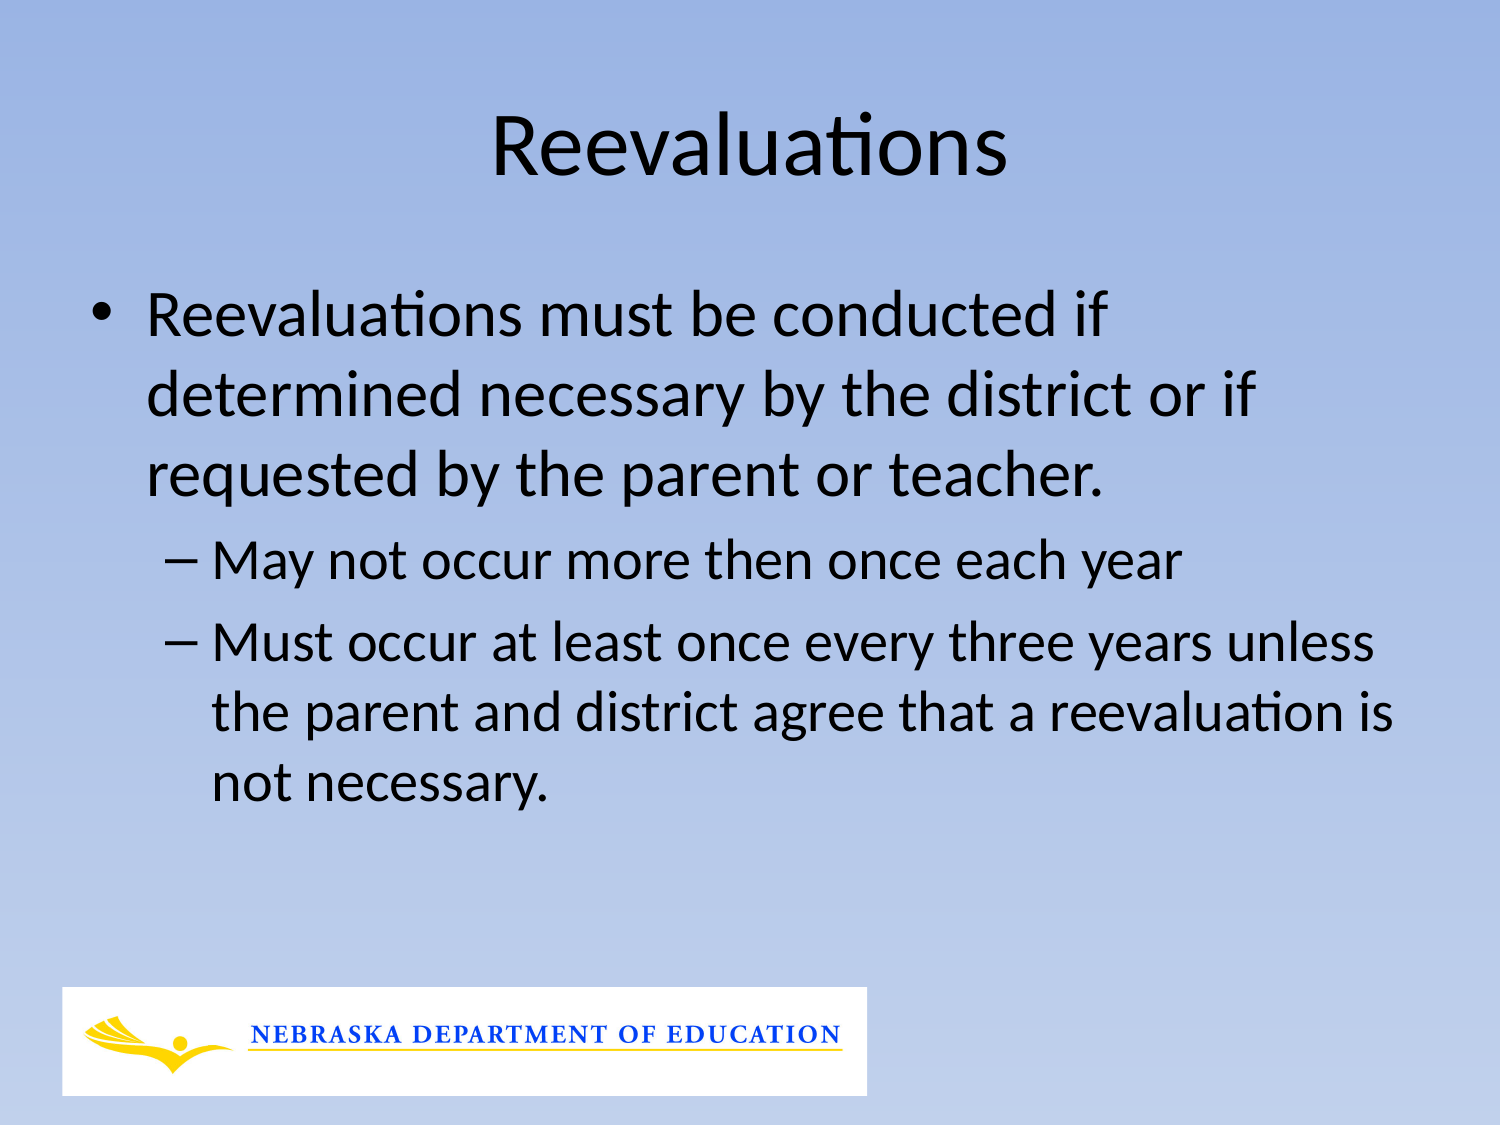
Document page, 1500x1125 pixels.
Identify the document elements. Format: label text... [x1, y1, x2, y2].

title Reevaluations [75, 45, 1425, 233]
list Reevaluations must be conducted if determined necessary by the district or if requested by the parent or teacher. May not occur more then once each year Must occur at least once every three years unless the parent and district agree that a reevaluation is not necessary. [75, 262, 1425, 1005]
picture [62, 987, 868, 1096]
